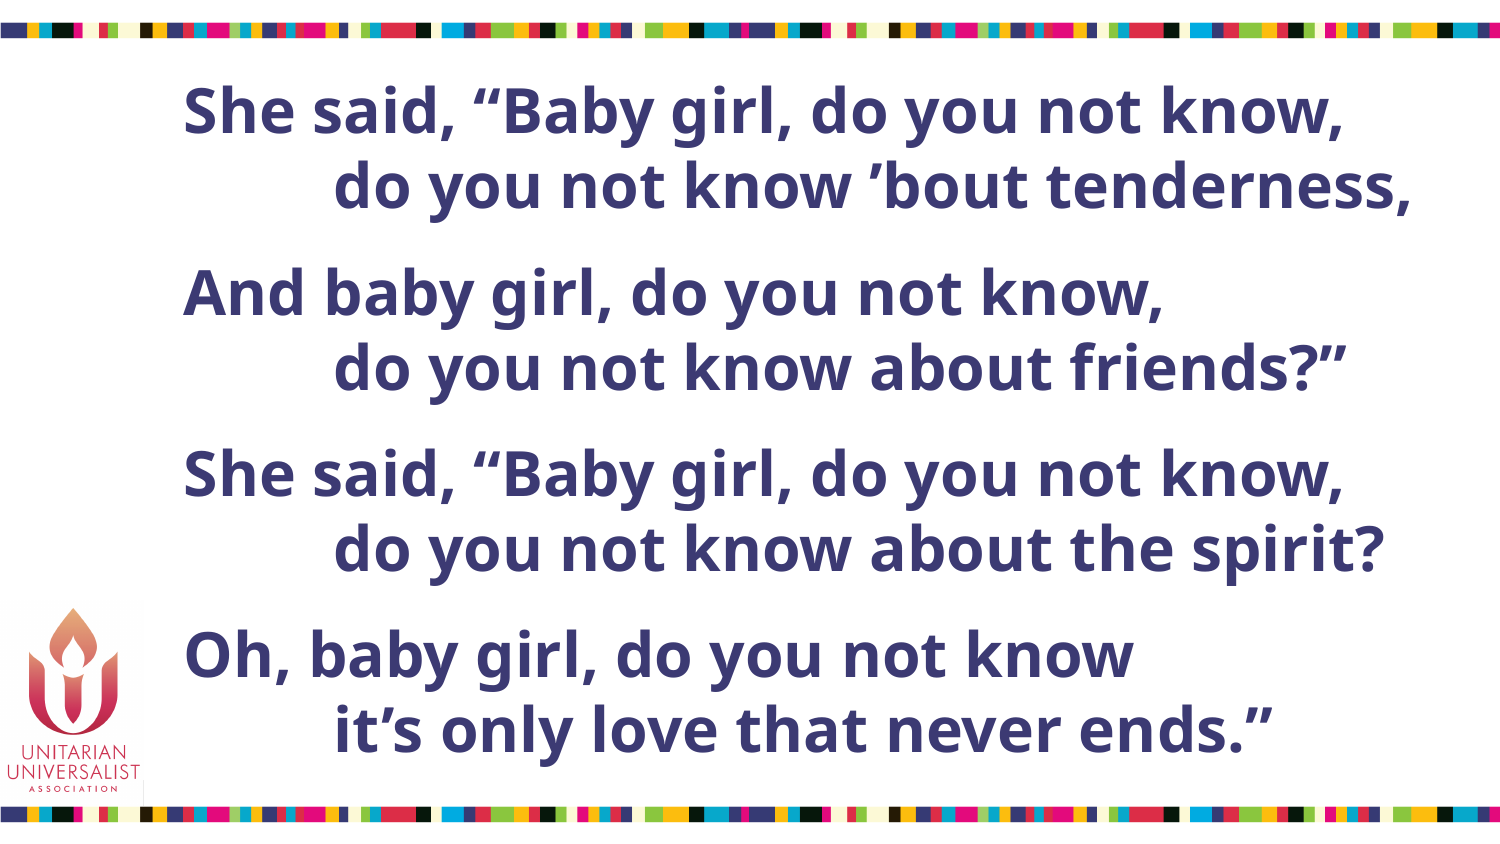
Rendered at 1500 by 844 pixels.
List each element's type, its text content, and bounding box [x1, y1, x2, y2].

text_box She said, “Baby girl, do you not know, do you not know ’bout tenderness, And baby girl, do you not know, do you not know about friends?” She said, “Baby girl, do you not know, do you not know about the spirit? Oh, baby girl, do you not know it’s only love that never ends.” [168, 56, 1500, 780]
picture [0, 600, 1500, 824]
picture [0, 22, 1500, 40]
